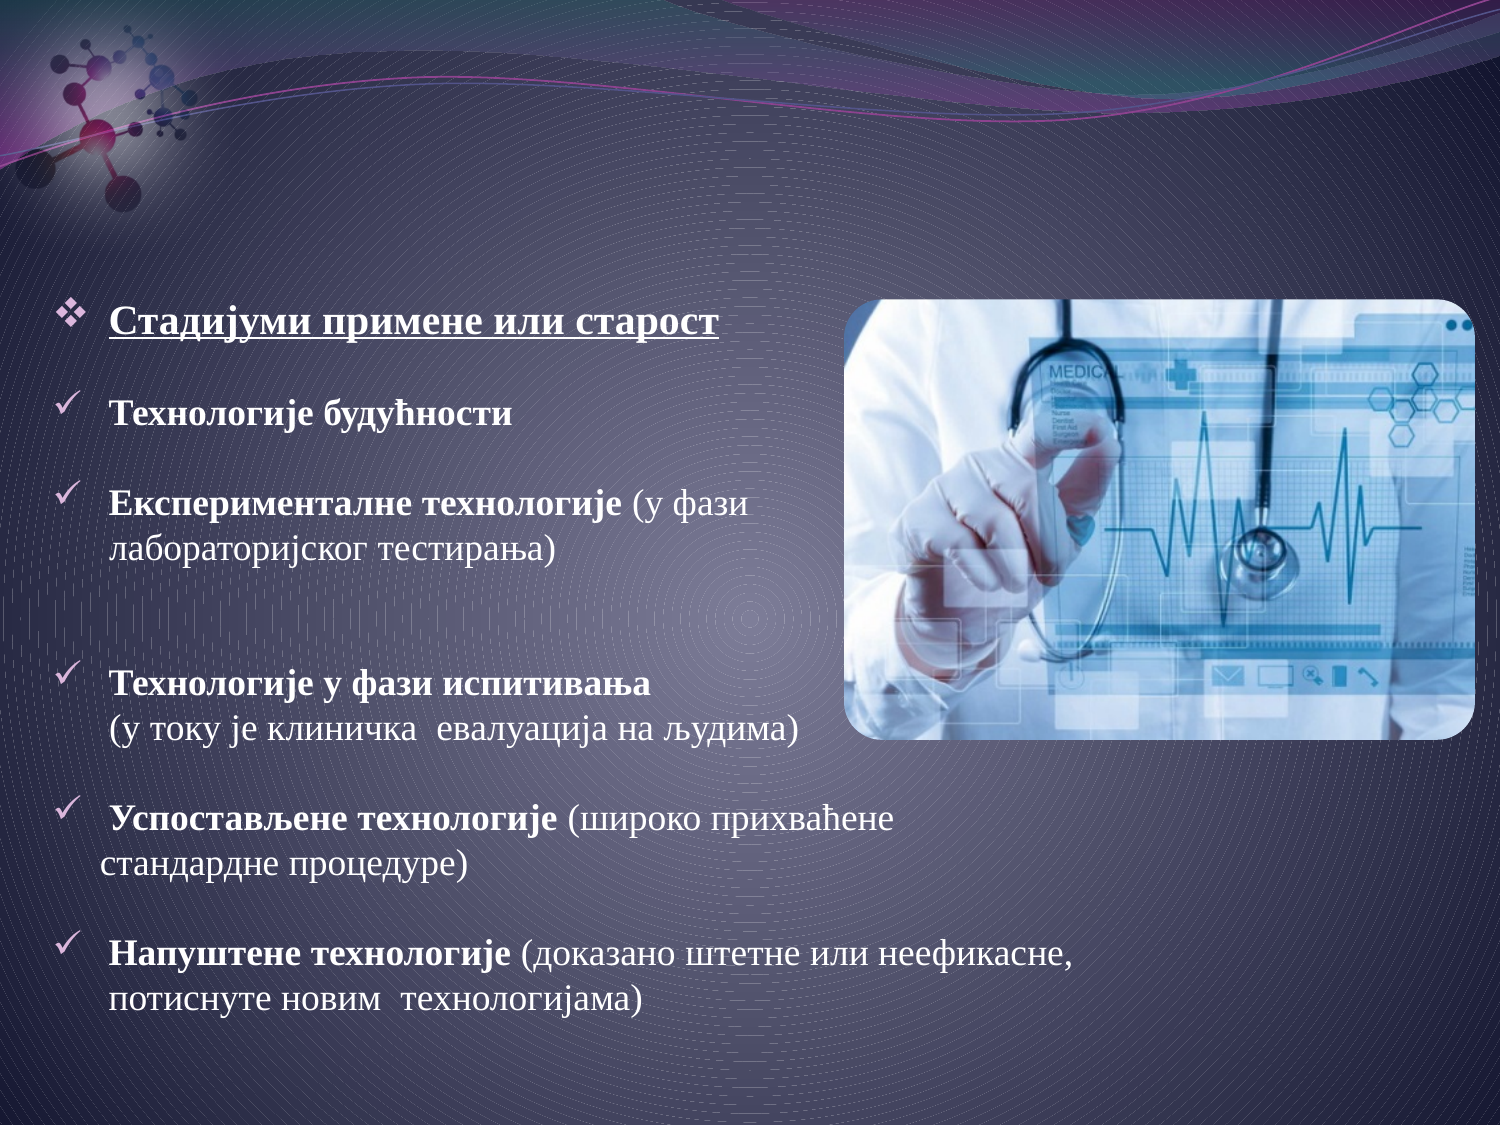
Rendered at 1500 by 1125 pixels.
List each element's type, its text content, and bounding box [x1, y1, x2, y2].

text_box Стадијуми примене или старост Технологије будућности Експерименталне технологије (у фази лабораторијског тестирања) Технологије у фази испитивања (у току је клиничка евалуација на људима) Успостављене технологије (широко прихваћене стандардне процедуре) Напуштене технологије (доказано штетне или неефикасне, потиснуте новим технологијама) [37, 285, 1177, 1116]
text_box СТУДИЈЕ СЛУЧАЈЕВА И КОНТРОЛА [836, 300, 1177, 752]
picture [843, 299, 1476, 741]
